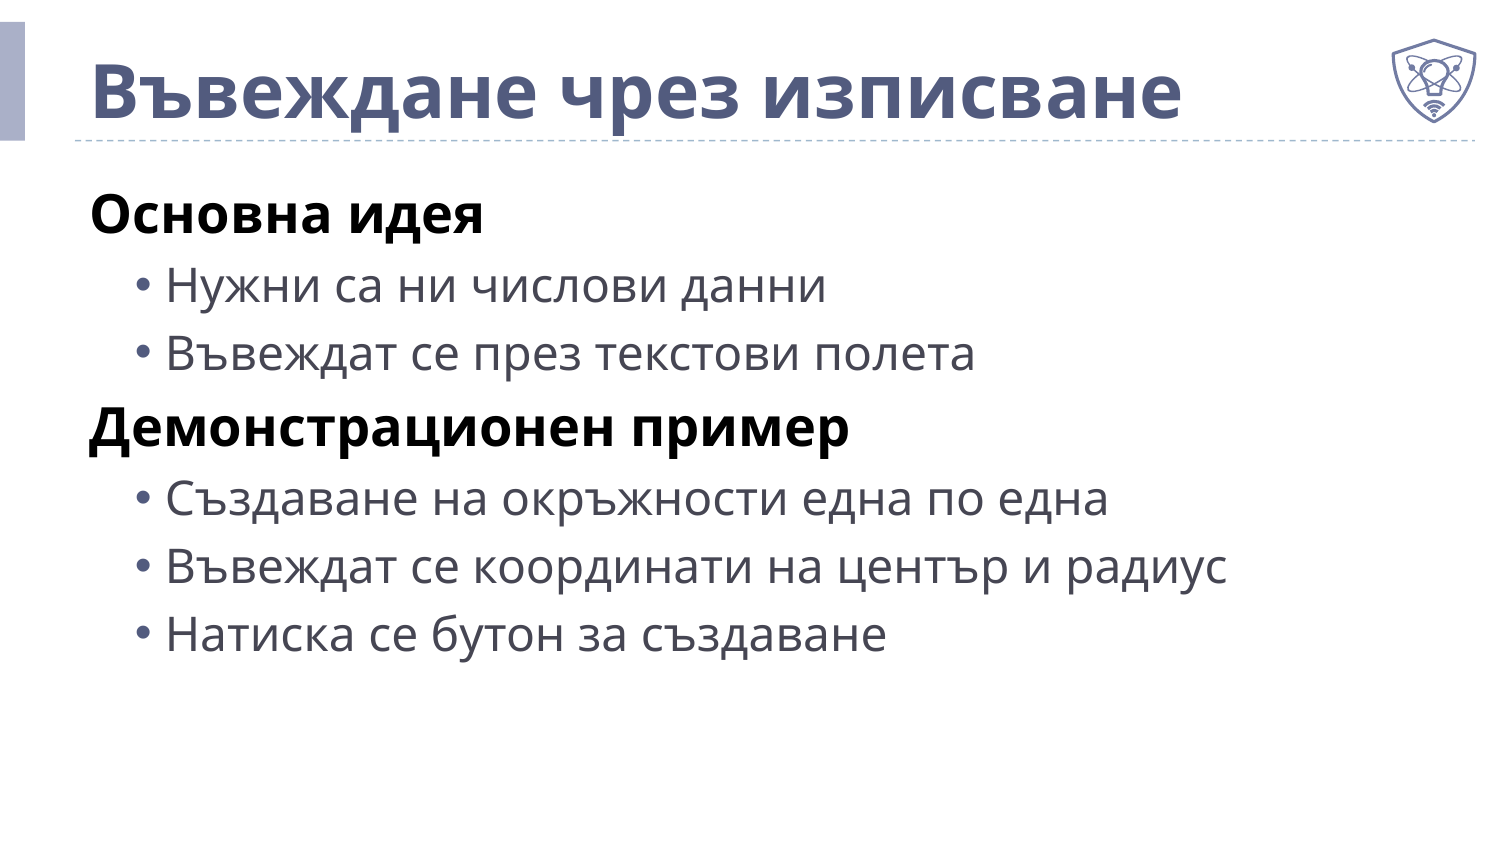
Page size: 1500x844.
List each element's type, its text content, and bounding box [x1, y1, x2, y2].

title Въвеждане чрез изписване [75, 18, 1475, 141]
list Основна идея Нужни са ни числови данни Въвеждат се през текстови полета Демонстрационен пример Създаване на окръжности една по една Въвеждат се координати на център и радиус Натиска се бутон за създаване [75, 171, 1475, 835]
